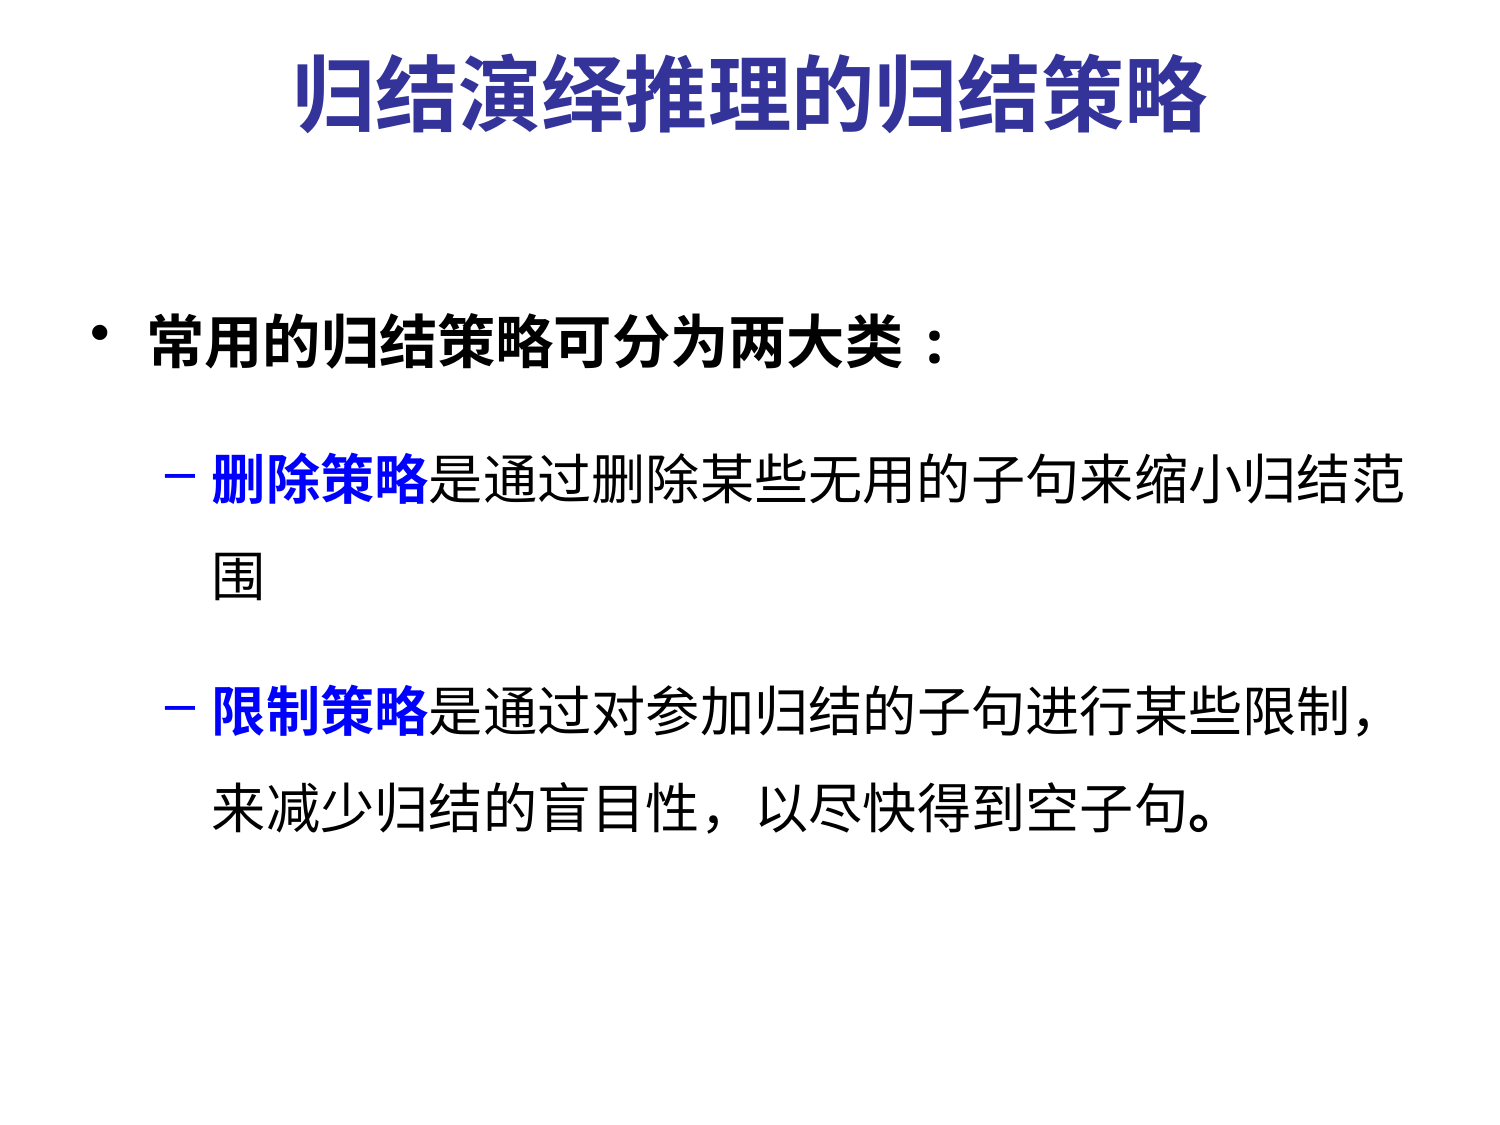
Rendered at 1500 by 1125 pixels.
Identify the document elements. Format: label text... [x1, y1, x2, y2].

title 归结演绎推理的归结策略 [75, 0, 1425, 185]
list 常用的归结策略可分为两大类: 删除策略是通过删除某些无用的子句来缩小归结范围 限制策略是通过对参加归结的子句进行某些限制，来减少归结的盲目性，以尽快得到空子句。 [75, 262, 1425, 1059]
